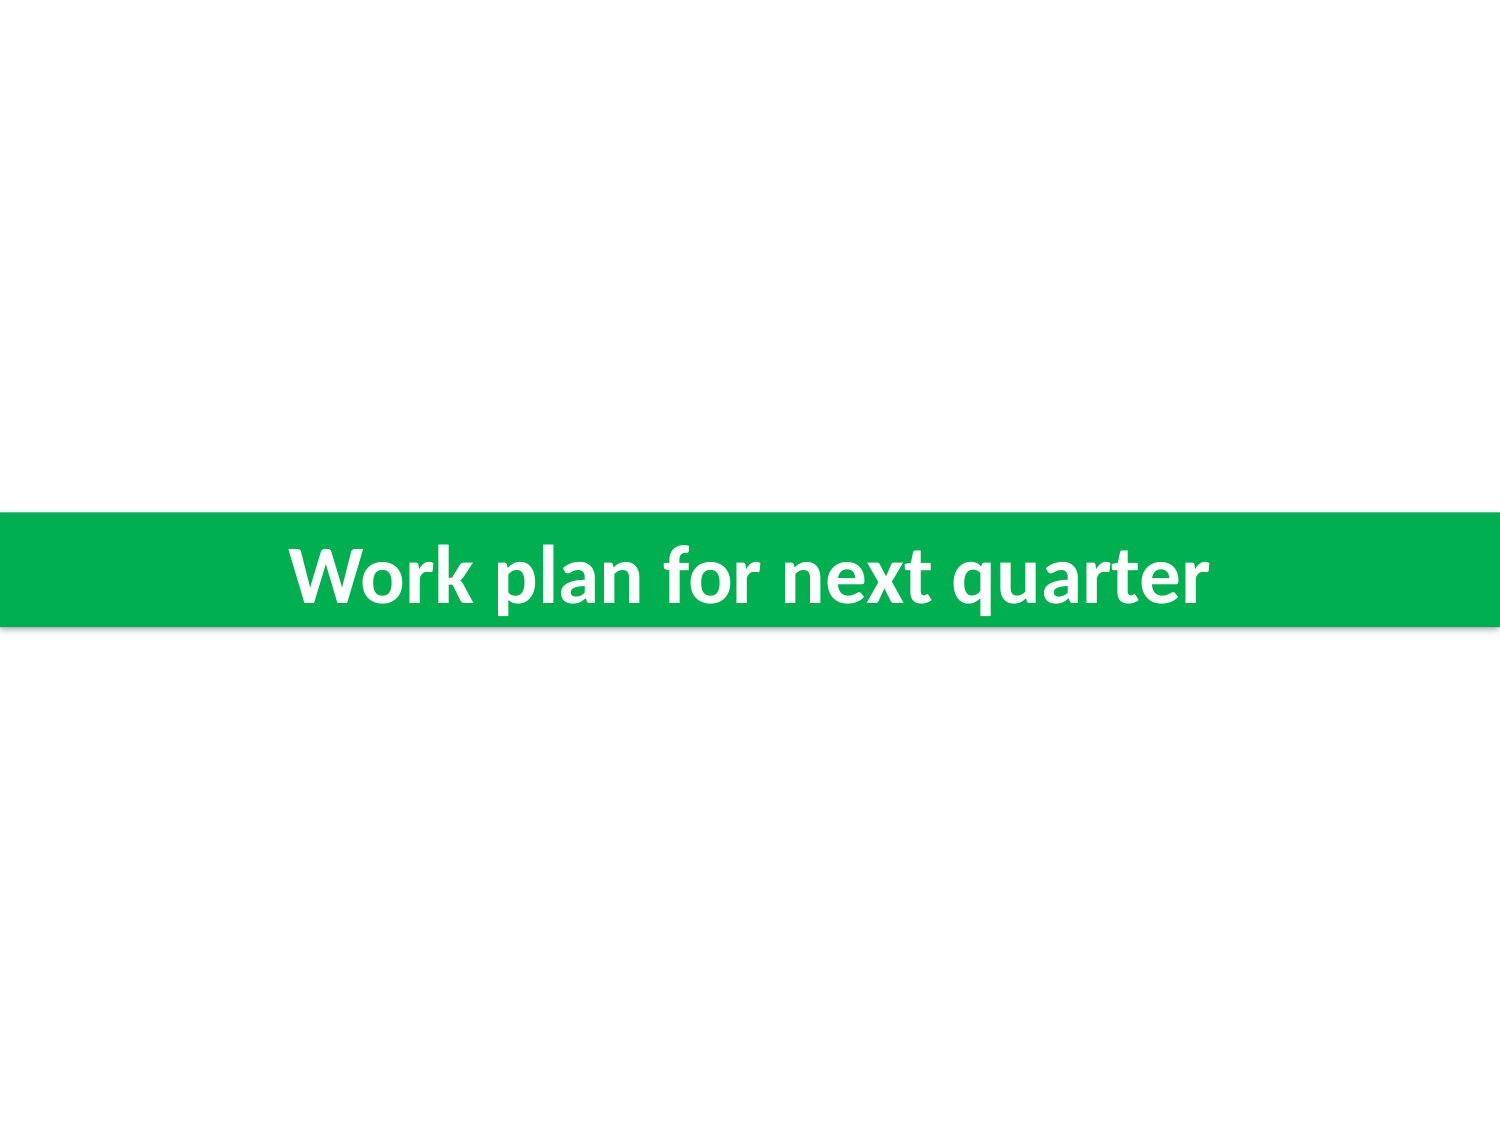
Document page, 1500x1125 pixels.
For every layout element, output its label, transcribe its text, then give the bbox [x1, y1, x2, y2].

text_box Work plan for next quarter [0, 512, 1500, 628]
